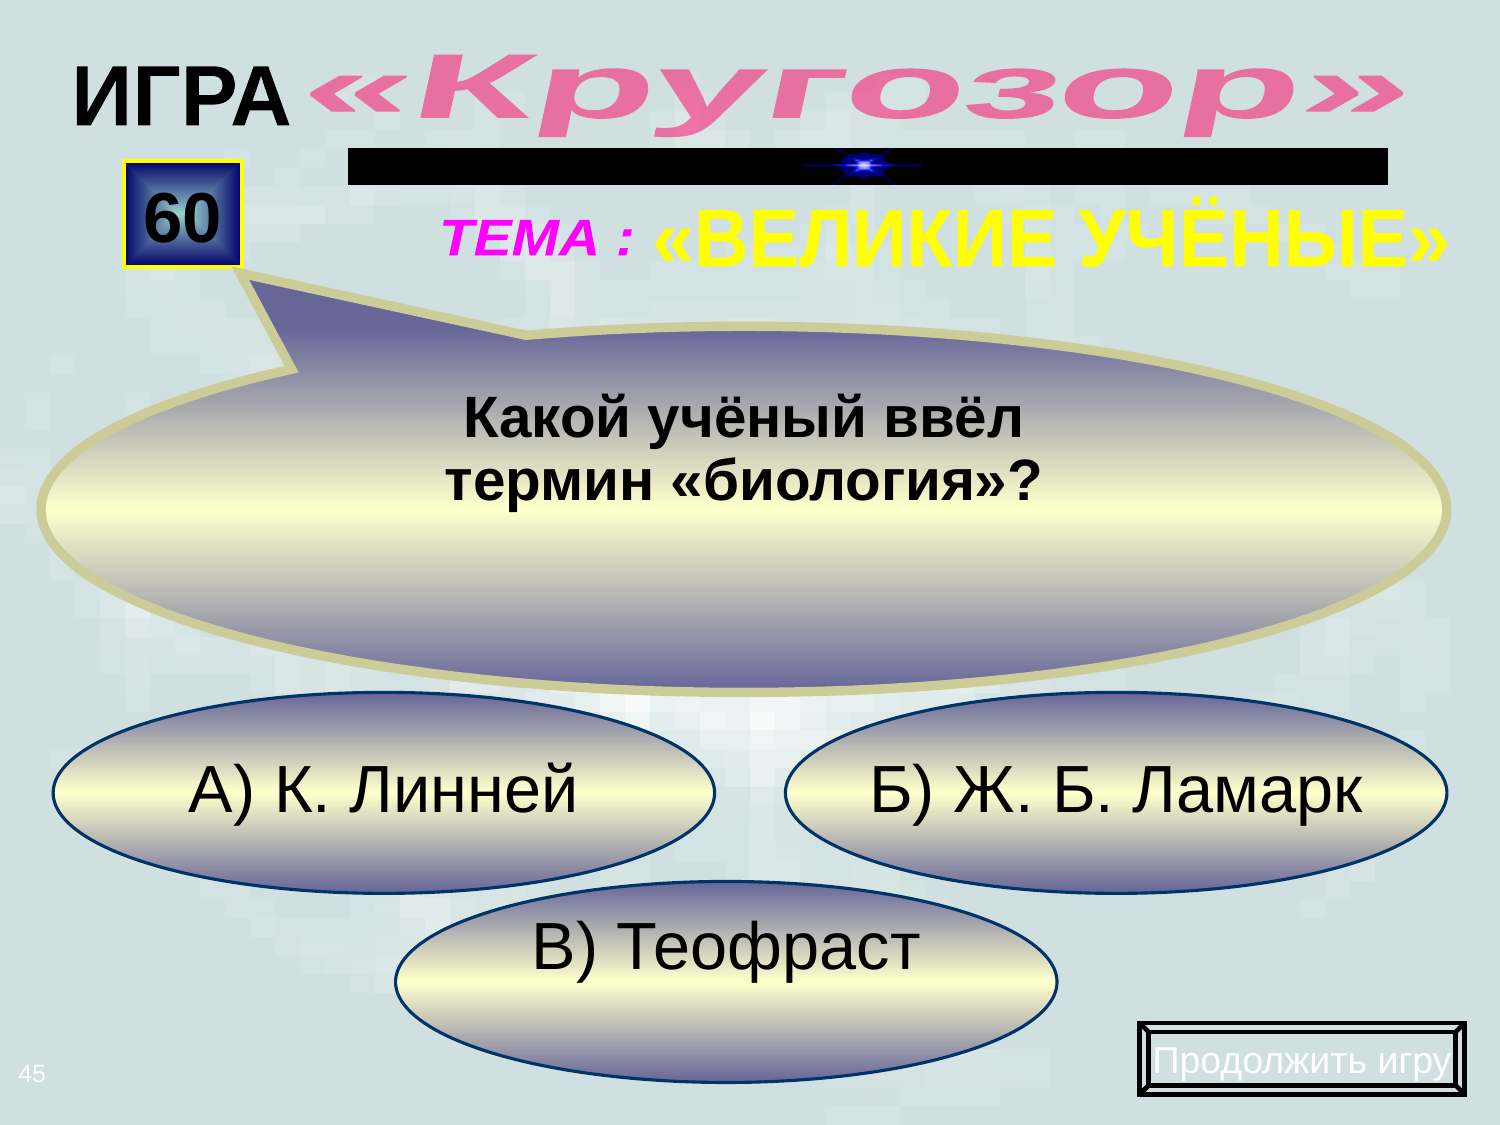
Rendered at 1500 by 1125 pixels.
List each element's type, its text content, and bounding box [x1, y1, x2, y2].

text_box 45 [0, 1049, 65, 1109]
text_box Б) Ж. Б. Ламарк [785, 692, 1447, 894]
text_box В) Теофраст [395, 881, 1058, 1083]
text_box А) К. Линней [53, 692, 715, 894]
text_box 60 [123, 160, 243, 268]
text_box Продолжить игру [1139, 1023, 1465, 1095]
text_box Какой учёный ввёл термин «биология»? [40, 273, 1447, 693]
picture [348, 148, 1388, 185]
